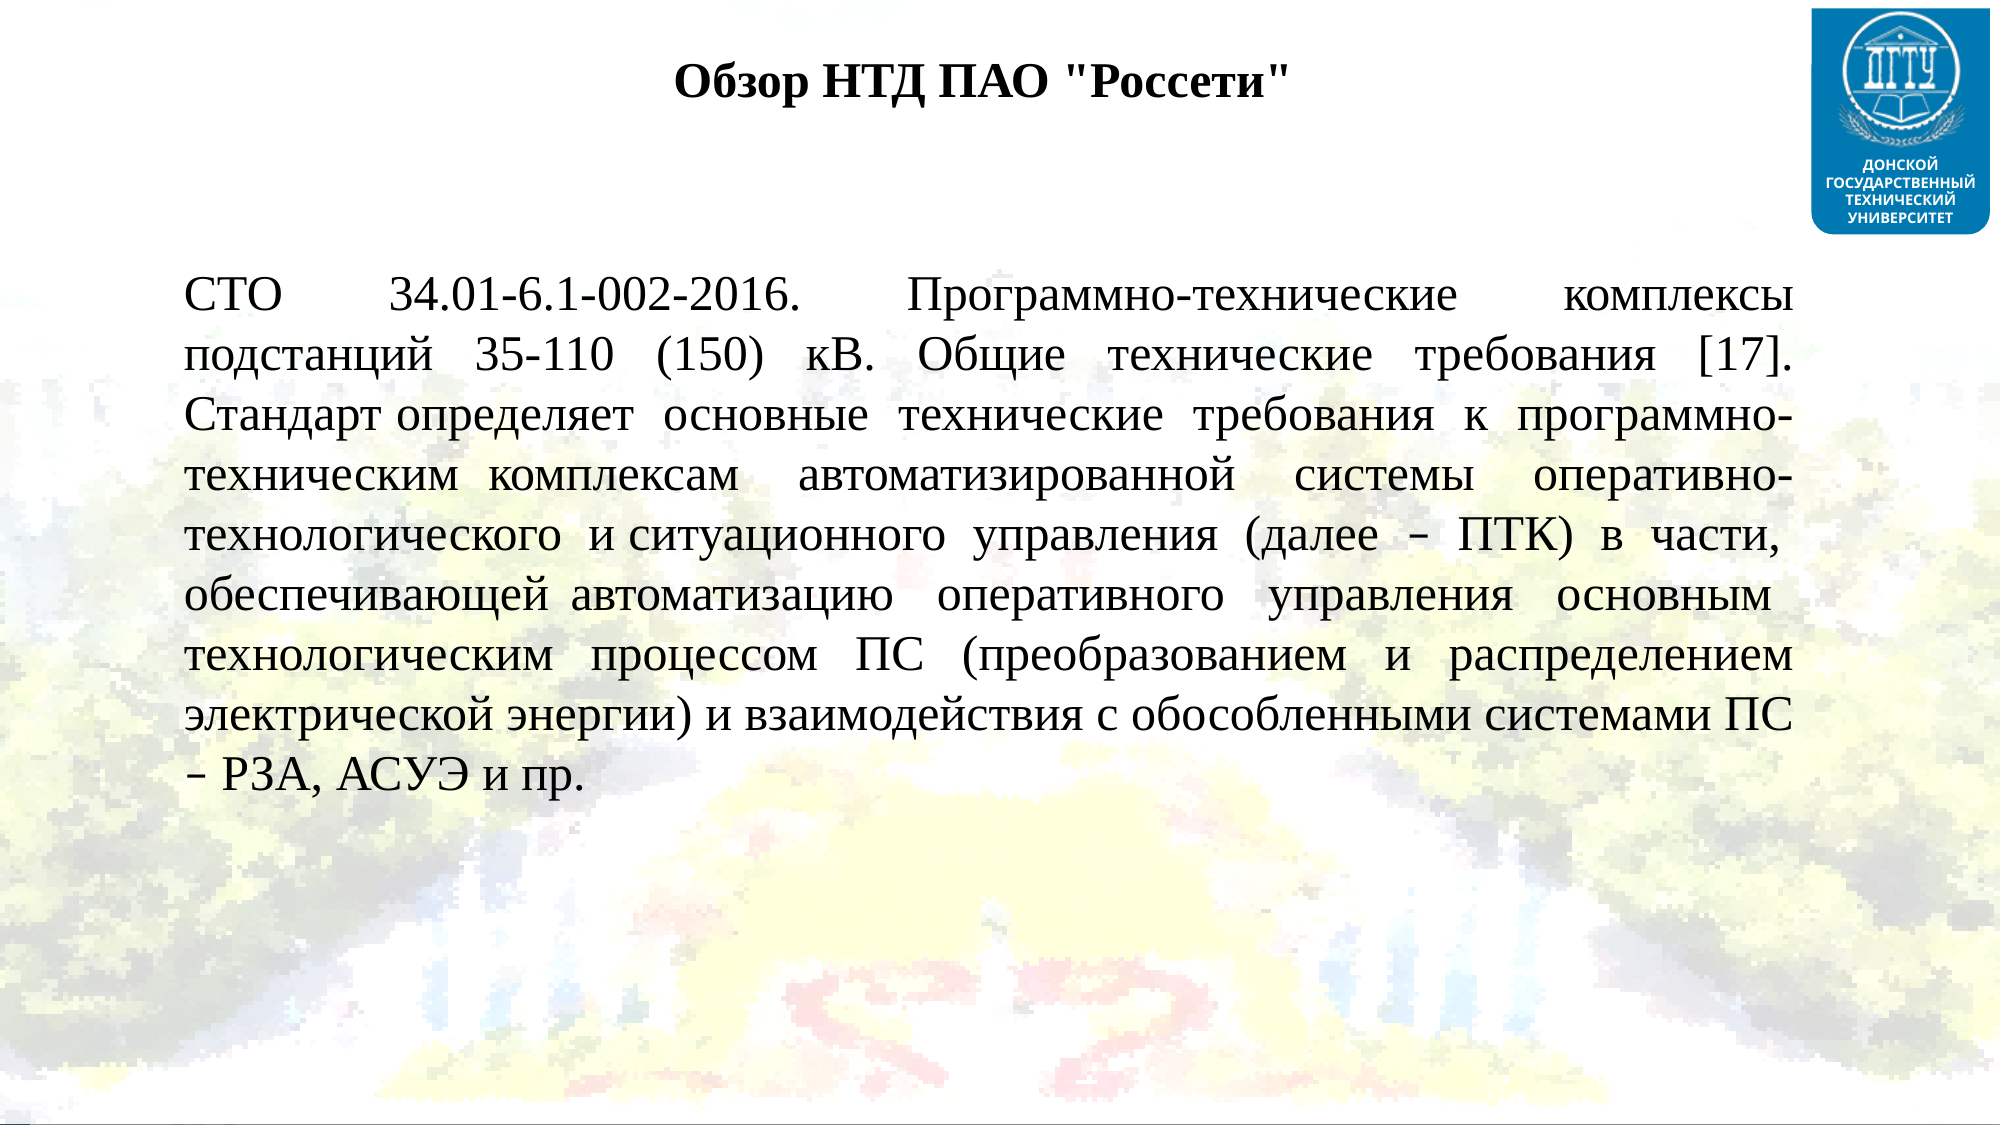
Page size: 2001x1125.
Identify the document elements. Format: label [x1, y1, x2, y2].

text_box [1801, 8, 2000, 236]
picture [0, 0, 2000, 1125]
